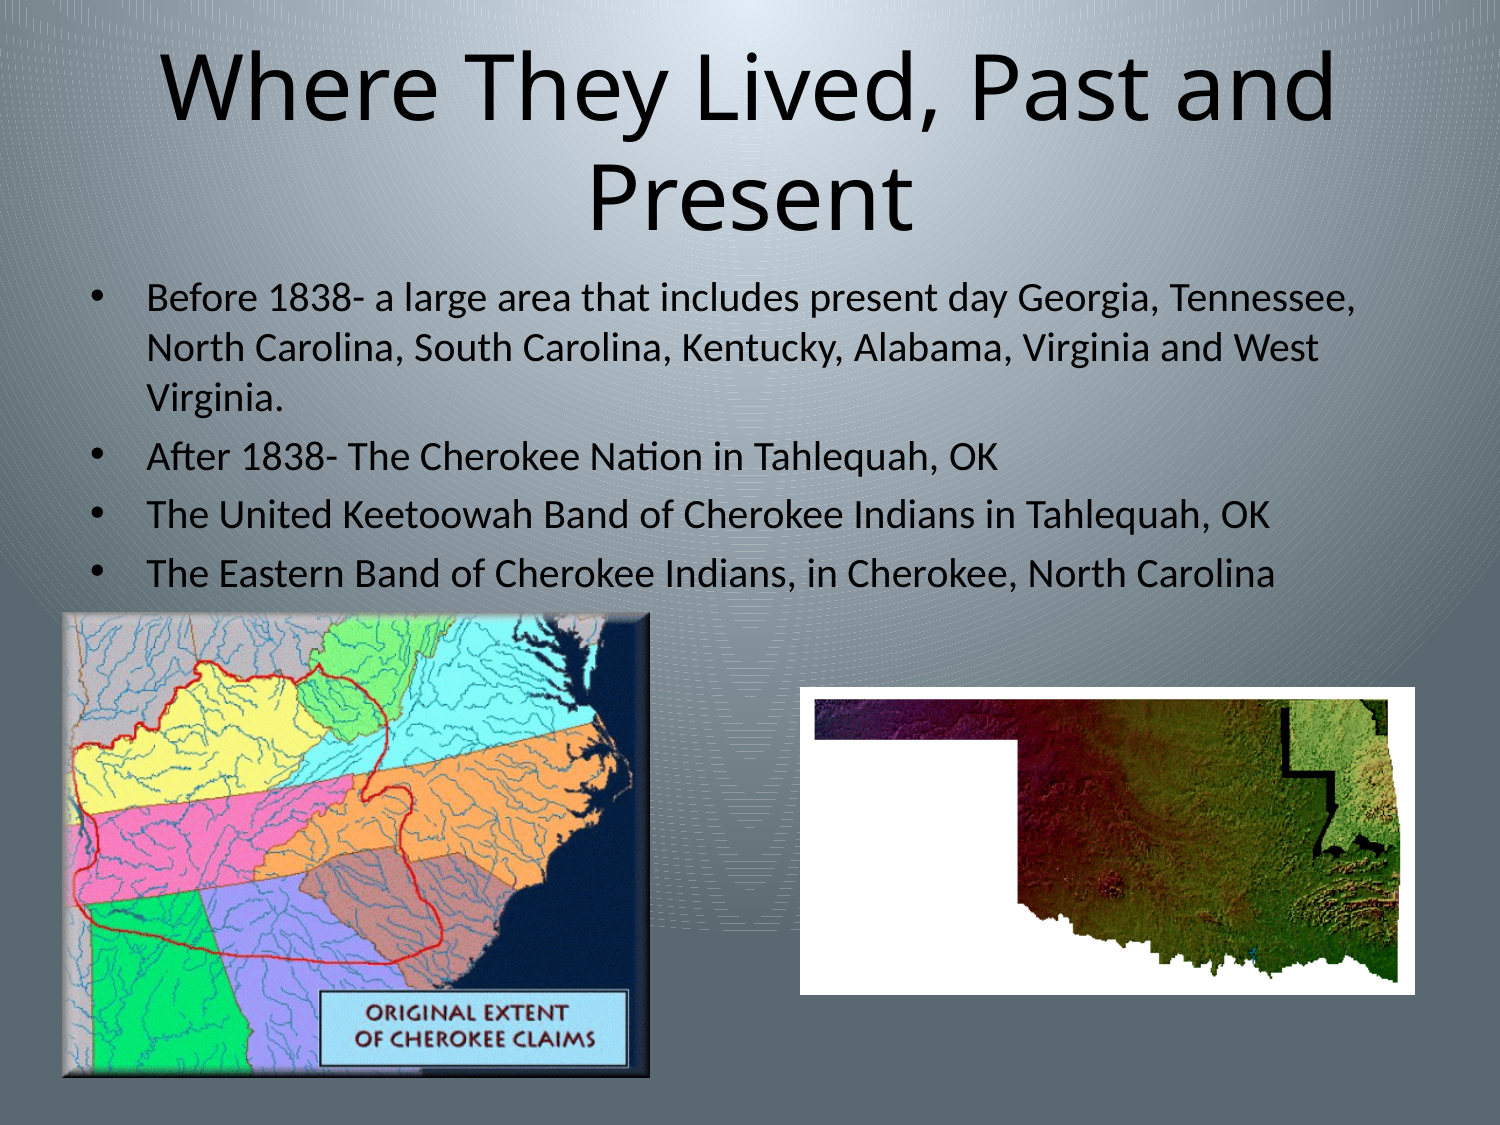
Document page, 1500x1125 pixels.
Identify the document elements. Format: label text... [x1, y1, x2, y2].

title Where They Lived, Past and Present [75, 45, 1425, 233]
list Before 1838- a large area that includes present day Georgia, Tennessee, North Carolina, South Carolina, Kentucky, Alabama, Virginia and West Virginia. After 1838- The Cherokee Nation in Tahlequah, OK The United Keetoowah Band of Cherokee Indians in Tahlequah, OK The Eastern Band of Cherokee Indians, in Cherokee, North Carolina [75, 262, 1425, 650]
picture [62, 612, 651, 1079]
picture [799, 687, 1415, 995]
